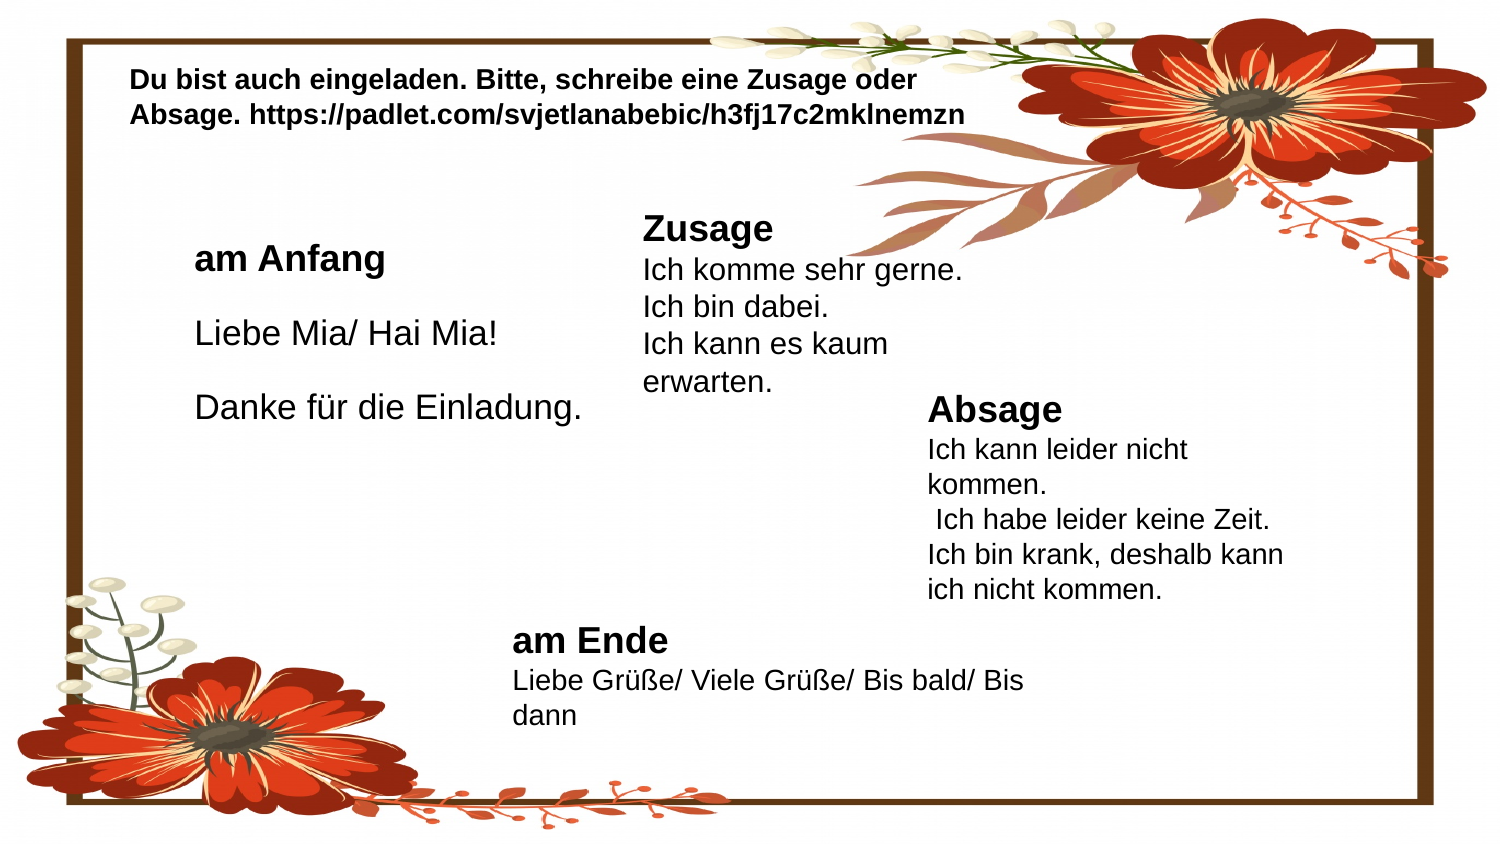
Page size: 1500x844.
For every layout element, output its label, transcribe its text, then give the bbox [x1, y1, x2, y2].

picture [0, 0, 1500, 844]
text_box am Ende Liebe Grüße/ Viele Grüße/ Bis bald/ Bis dann [497, 601, 1060, 746]
text_box Absage Ich kann leider nicht kommen. Ich habe leider keine Zeit. Ich bin krank, deshalb kann ich nicht kommen. [912, 370, 1301, 620]
text_box Zusage Ich komme sehr gerne. Ich bin dabei. Ich kann es kaum erwarten. [627, 188, 997, 414]
title Du bist auch eingeladen. Bitte, schreibe eine Zusage oder Absage. https://padlet.com/svjetlanabebic/h3fj17c2mklnemzn [114, 45, 997, 182]
list am Anfang Liebe Mia/ Hai Mia! Danke für die Einladung. [179, 211, 609, 457]
